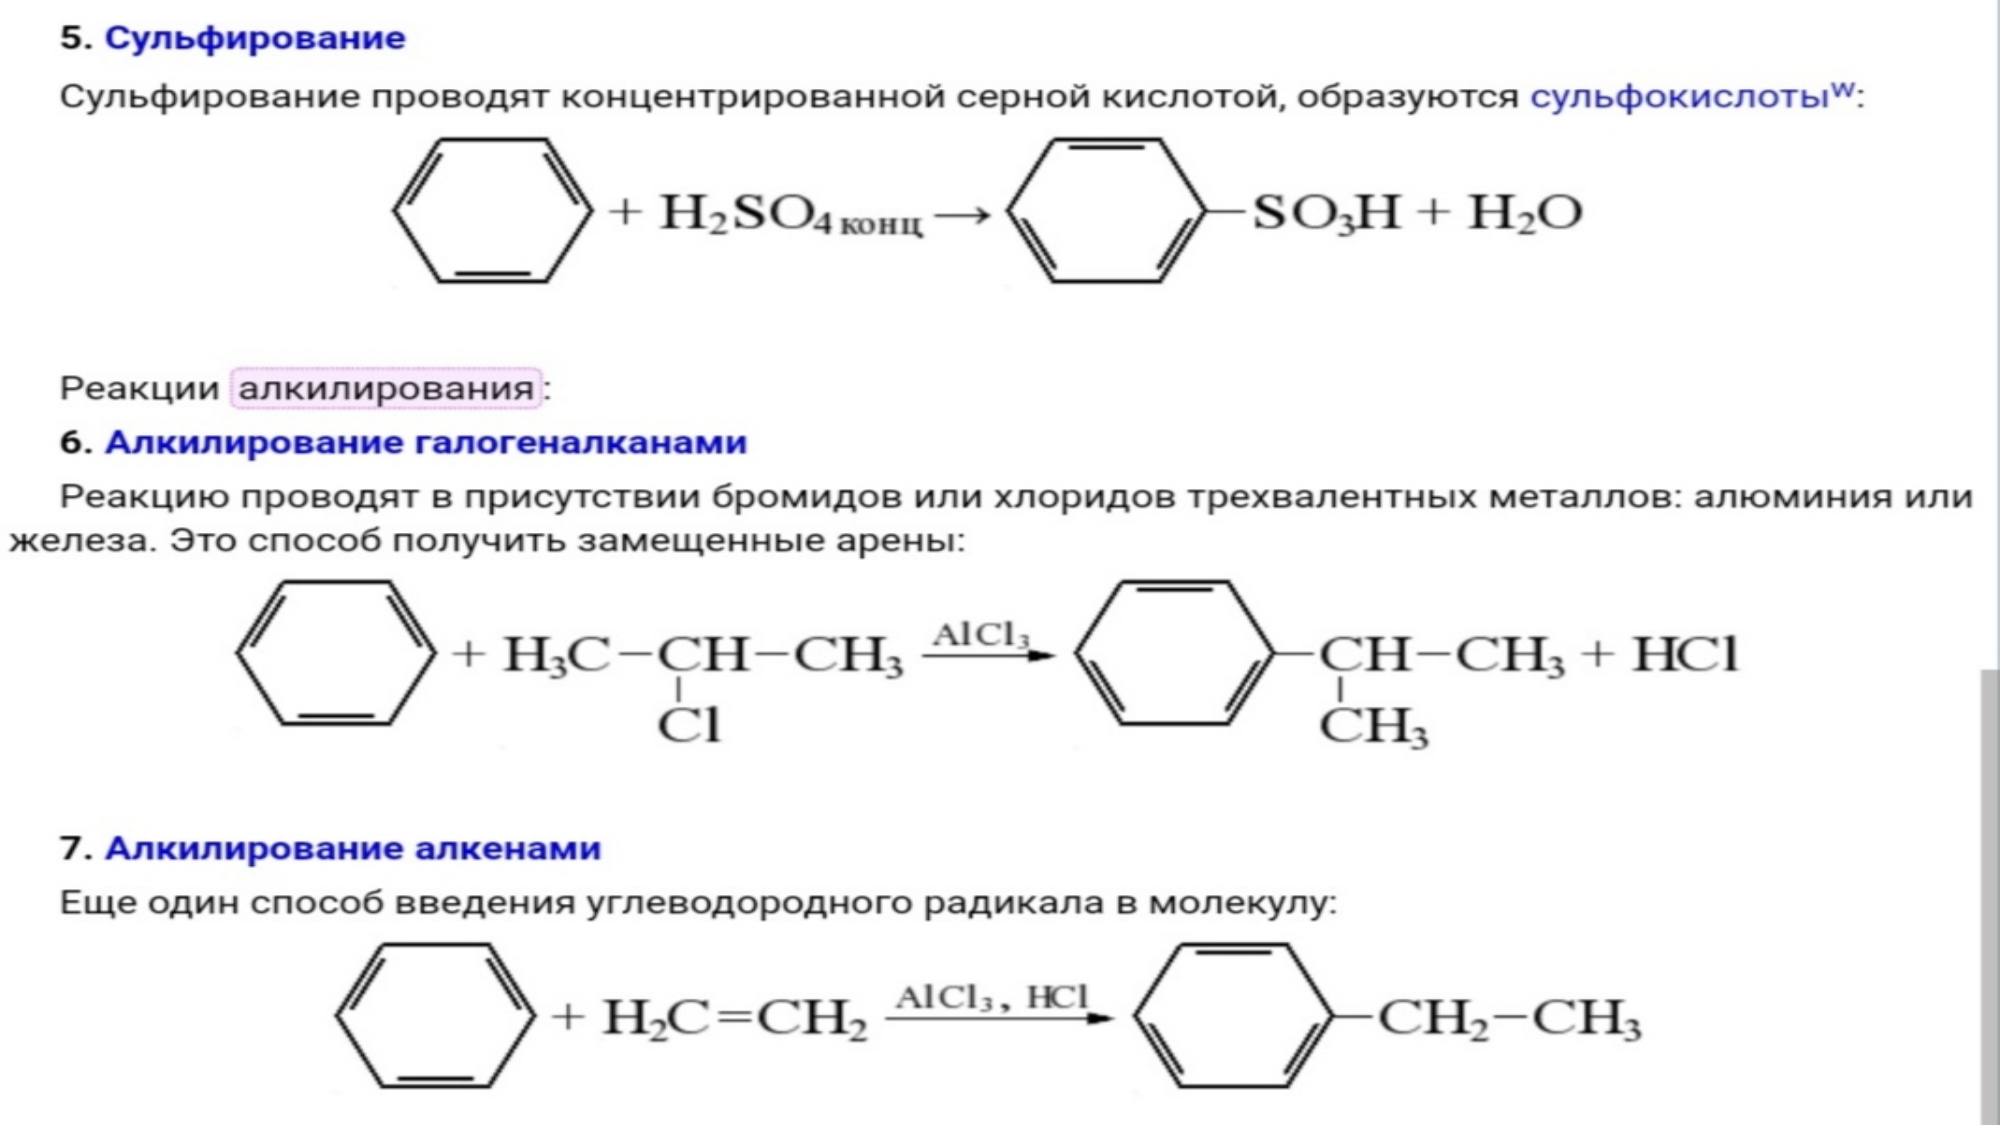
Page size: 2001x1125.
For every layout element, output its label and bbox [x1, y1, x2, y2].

list [0, 0, 2000, 1125]
